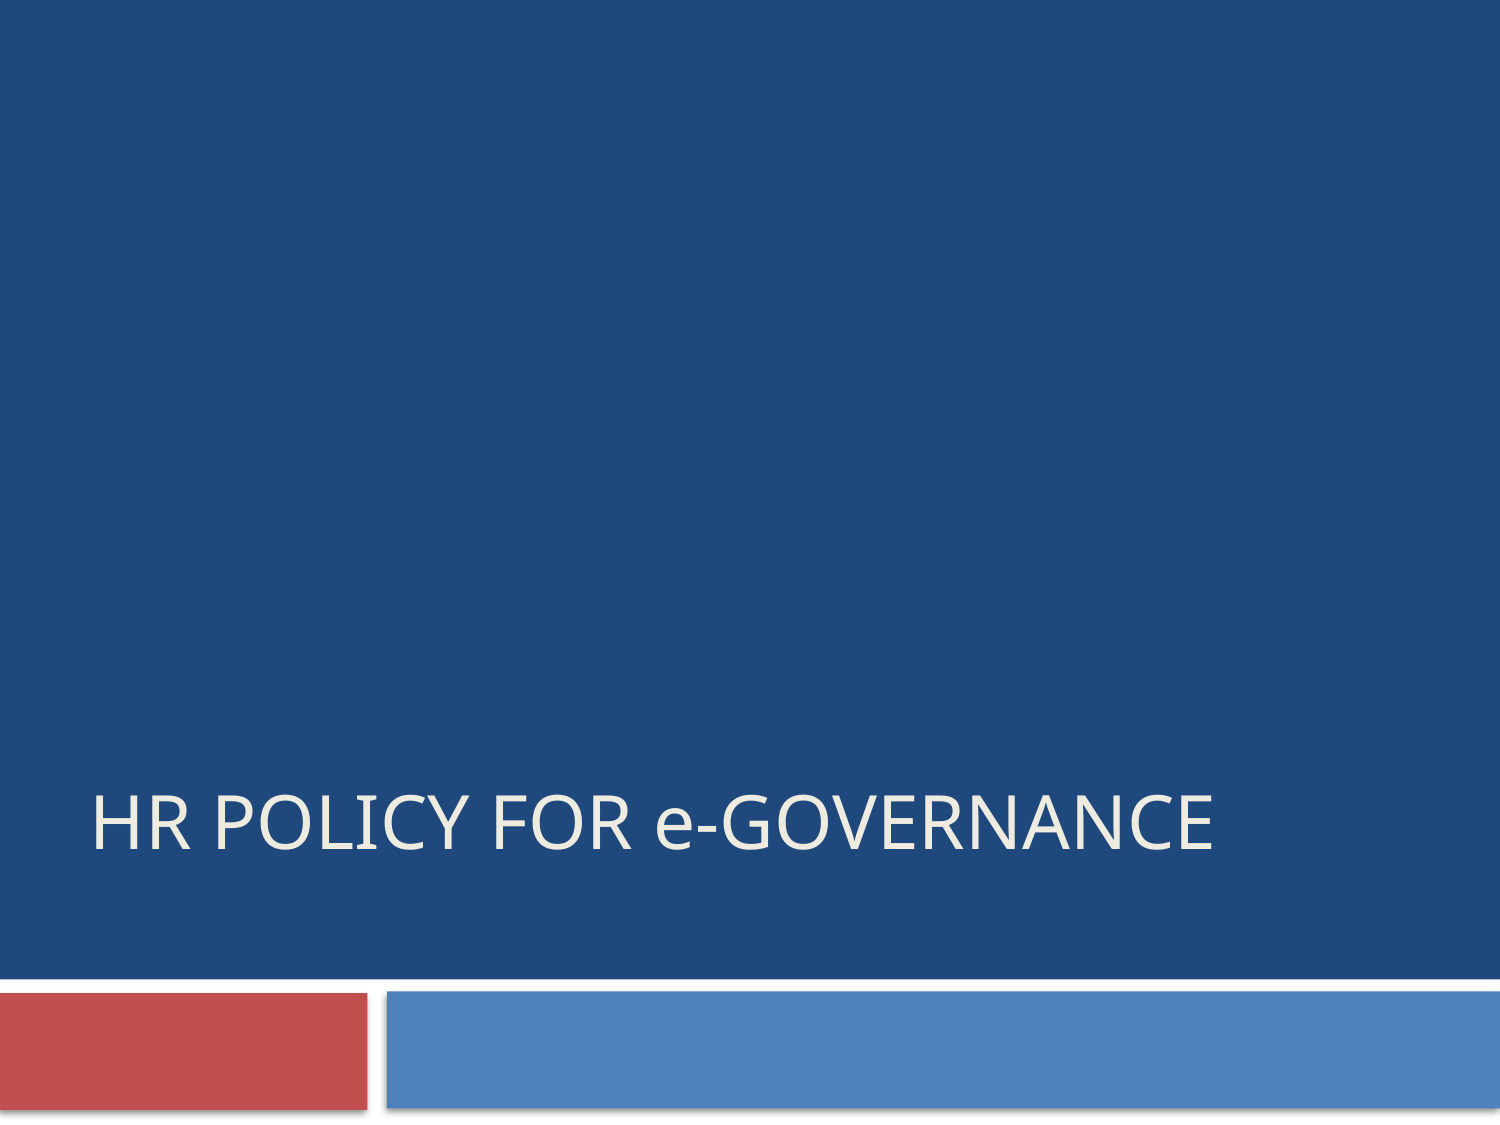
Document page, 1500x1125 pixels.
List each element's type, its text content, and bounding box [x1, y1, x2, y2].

title HR Policy for e-Governance [75, 662, 1450, 963]
